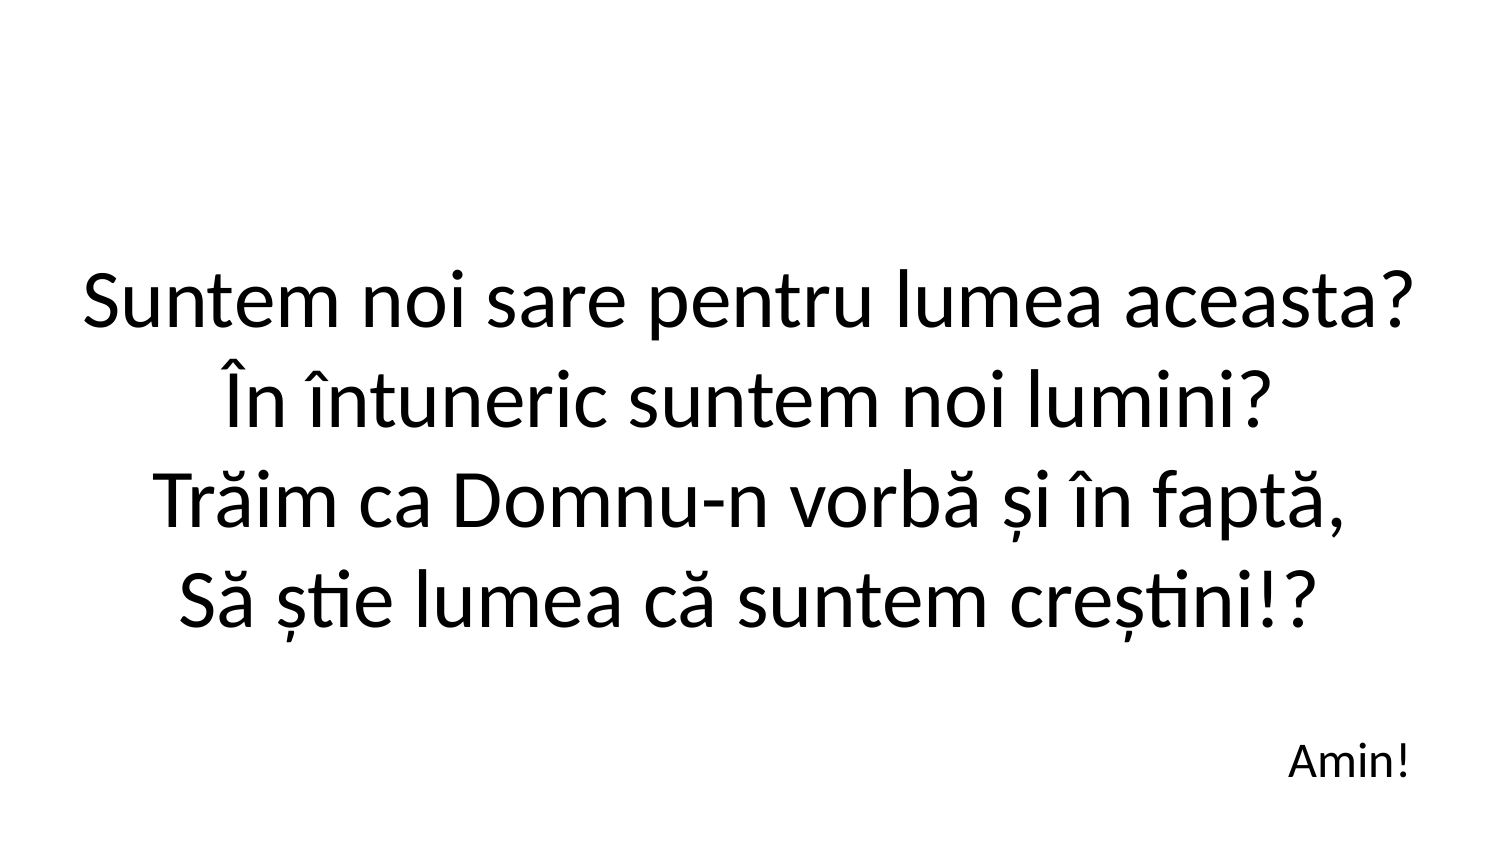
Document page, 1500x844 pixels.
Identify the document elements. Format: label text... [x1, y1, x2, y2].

text_box Suntem noi sare pentru lumea aceasta? În întuneric suntem noi lumini? Trăim ca Domnu-n vorbă și în faptă, Să știe lumea că suntem creștini!? [67, 192, 1433, 652]
text_box Amin! [1273, 674, 1427, 795]
